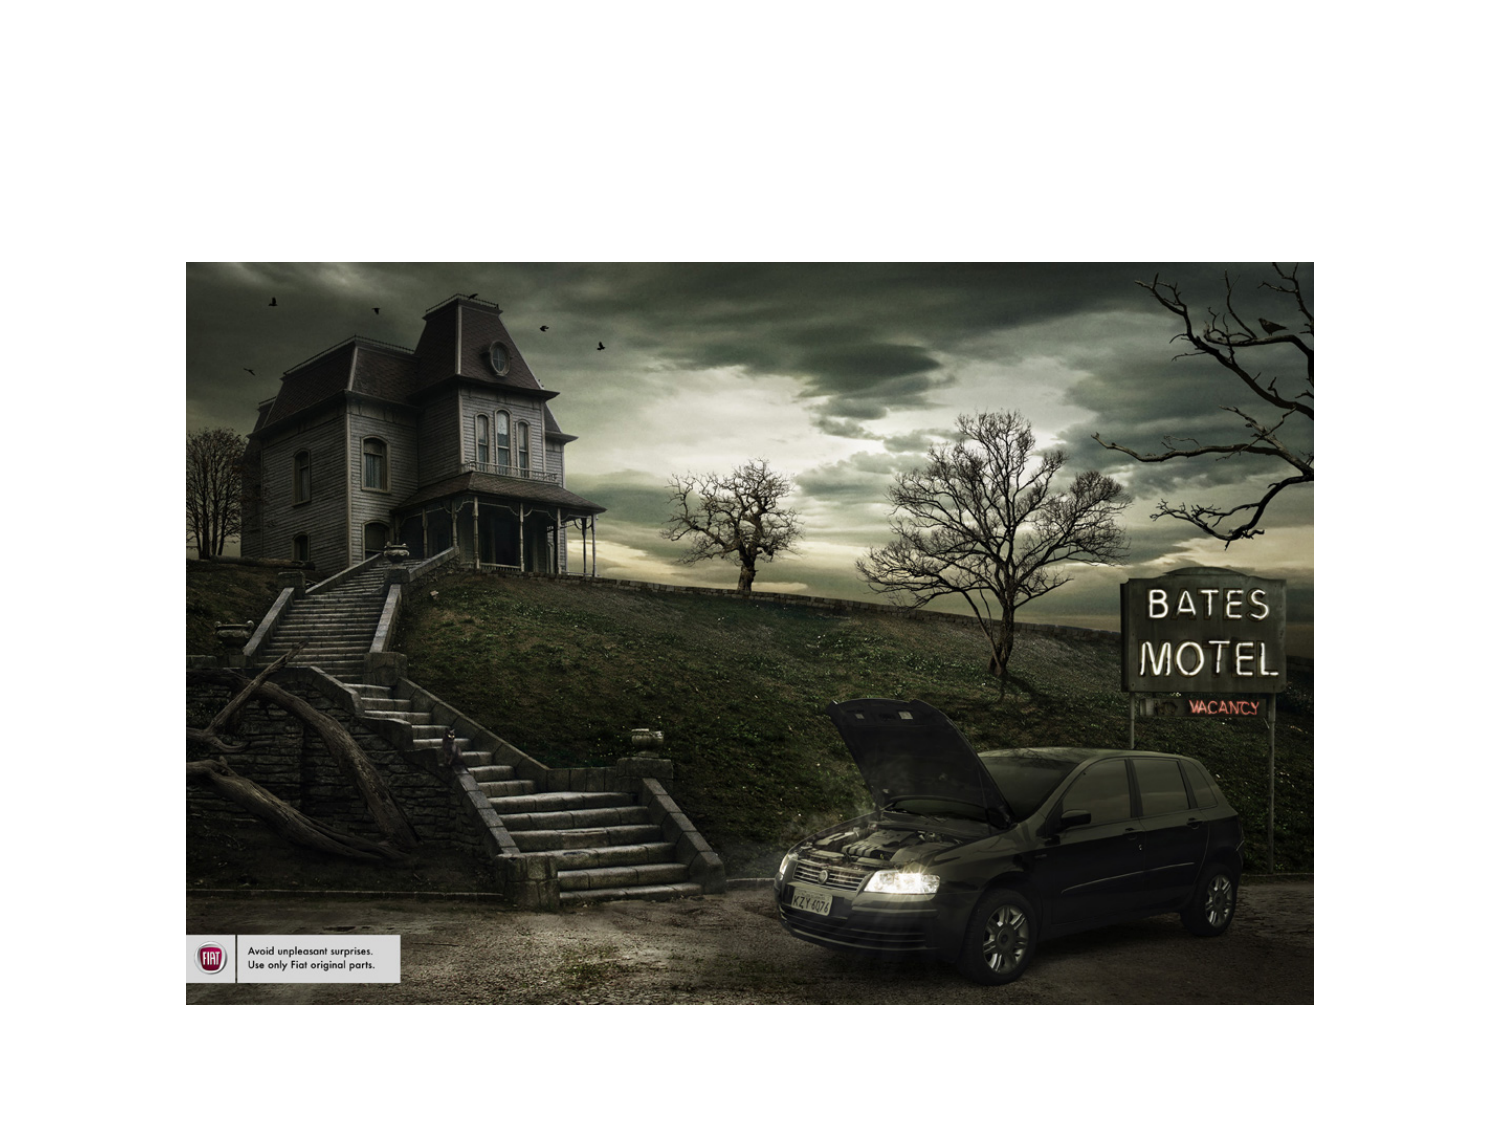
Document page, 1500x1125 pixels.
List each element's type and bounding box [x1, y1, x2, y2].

list [74, 262, 1426, 1006]
